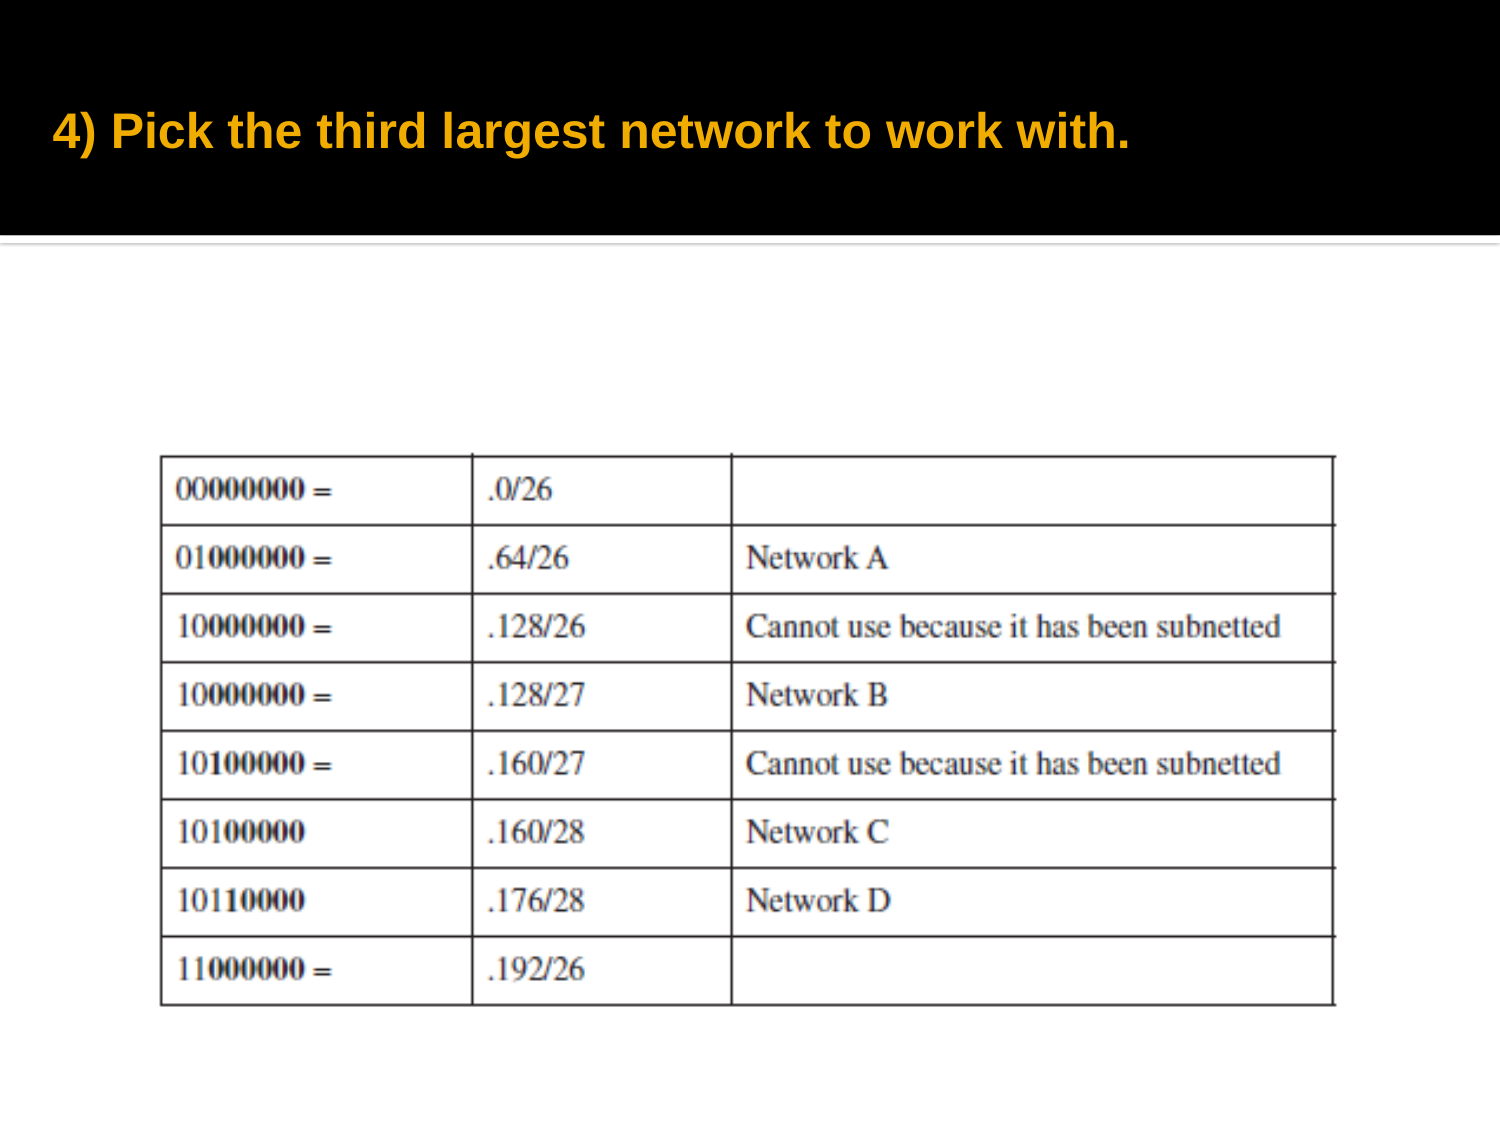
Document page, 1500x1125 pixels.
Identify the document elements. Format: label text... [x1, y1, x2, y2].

title 4) Pick the third largest network to work with. [37, 82, 1463, 175]
picture [156, 449, 1344, 1014]
